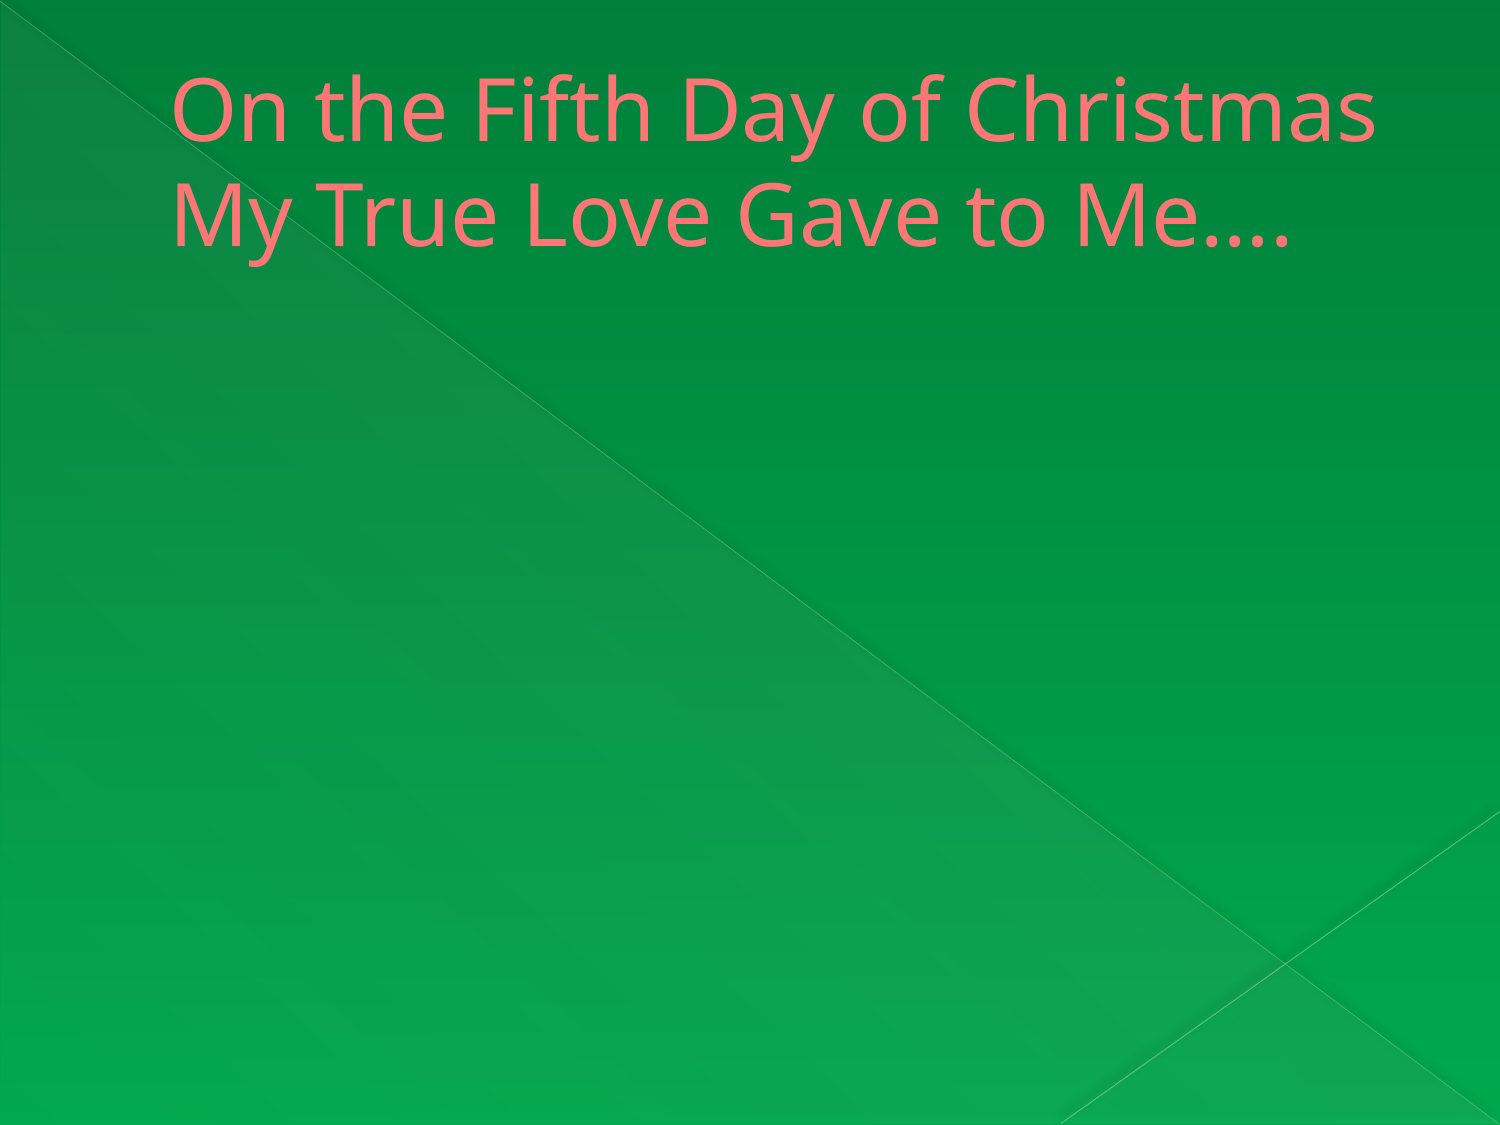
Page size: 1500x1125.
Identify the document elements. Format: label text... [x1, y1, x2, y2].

title On the Fifth Day of Christmas My True Love Gave to Me…. [75, 43, 1425, 274]
